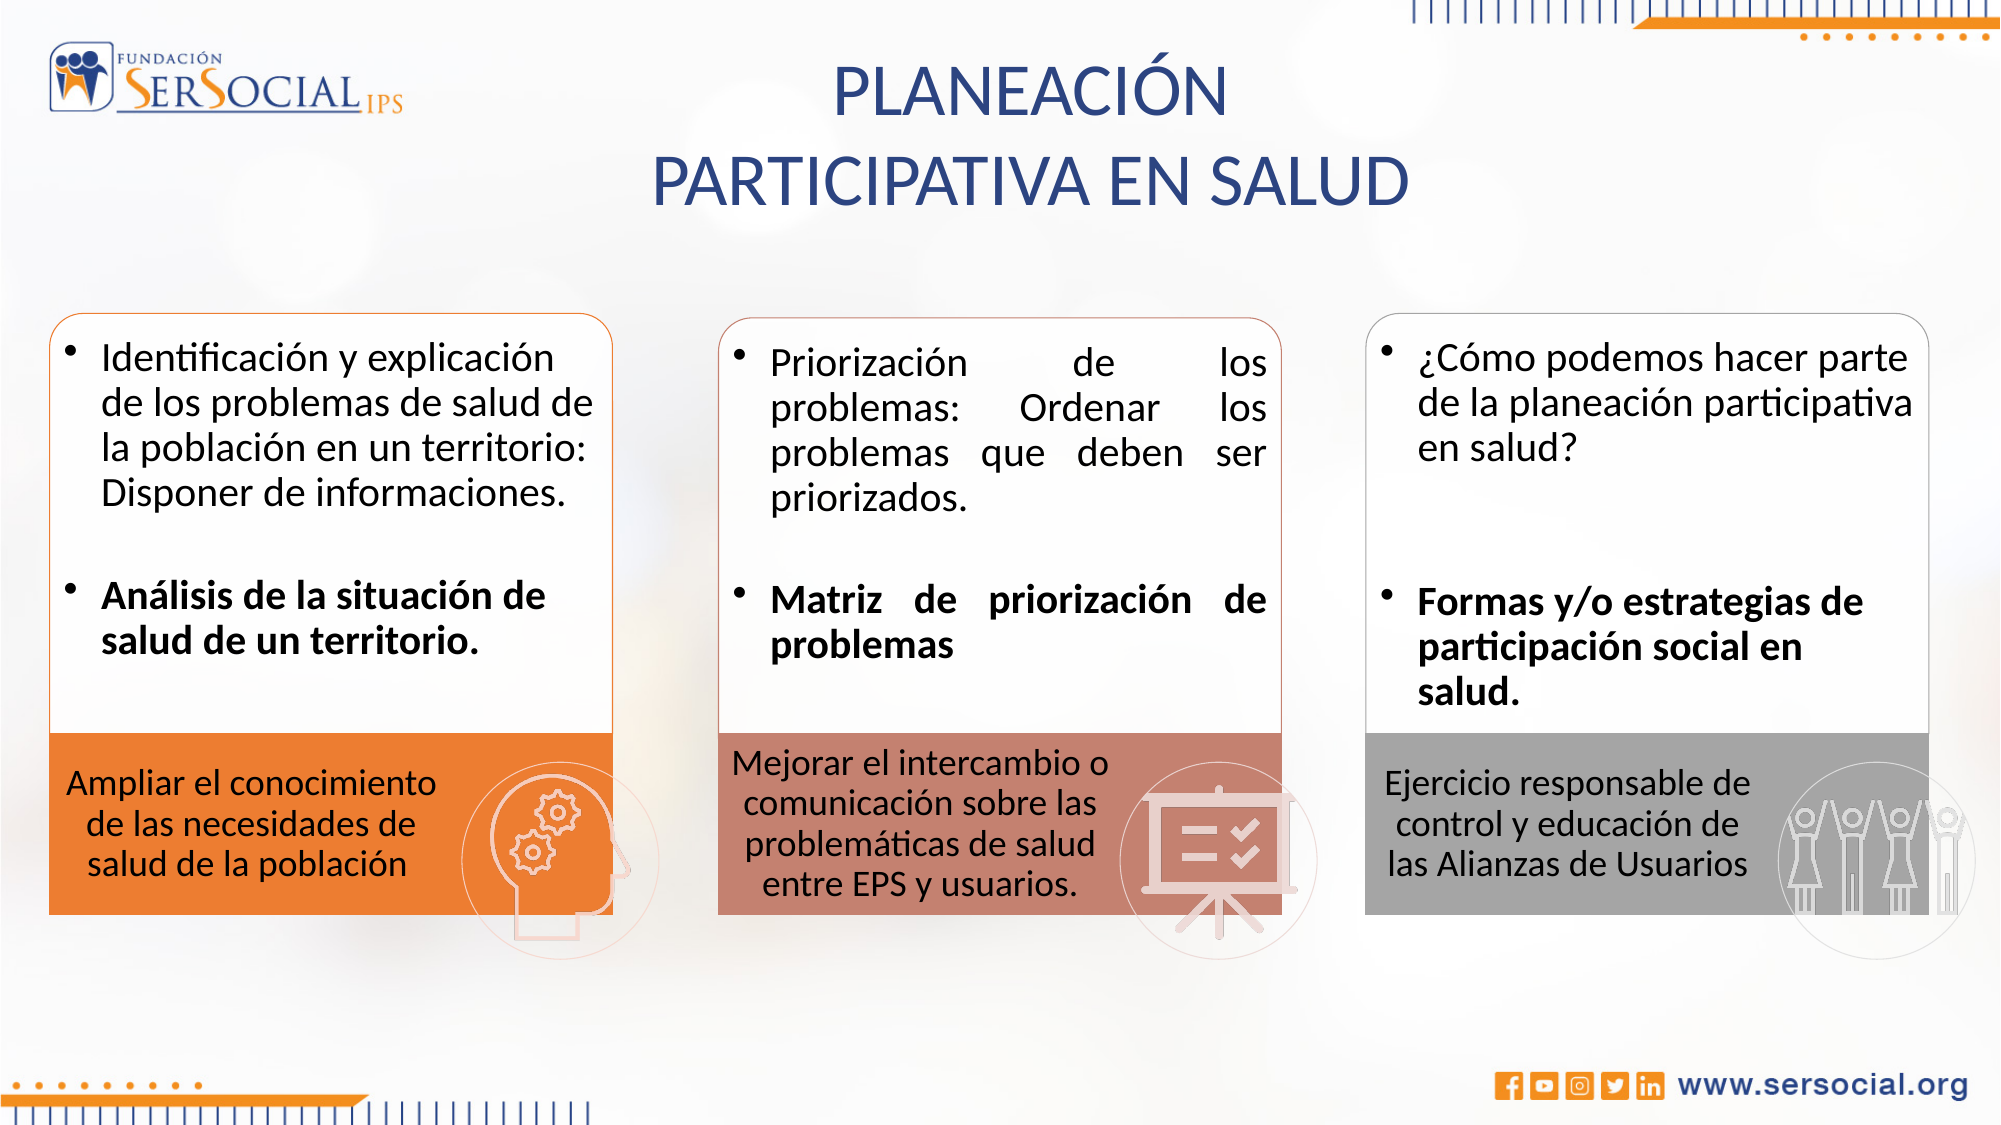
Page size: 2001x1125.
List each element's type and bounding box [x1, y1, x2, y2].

text_box [48, 184, 1977, 1088]
picture [0, 0, 2000, 1125]
